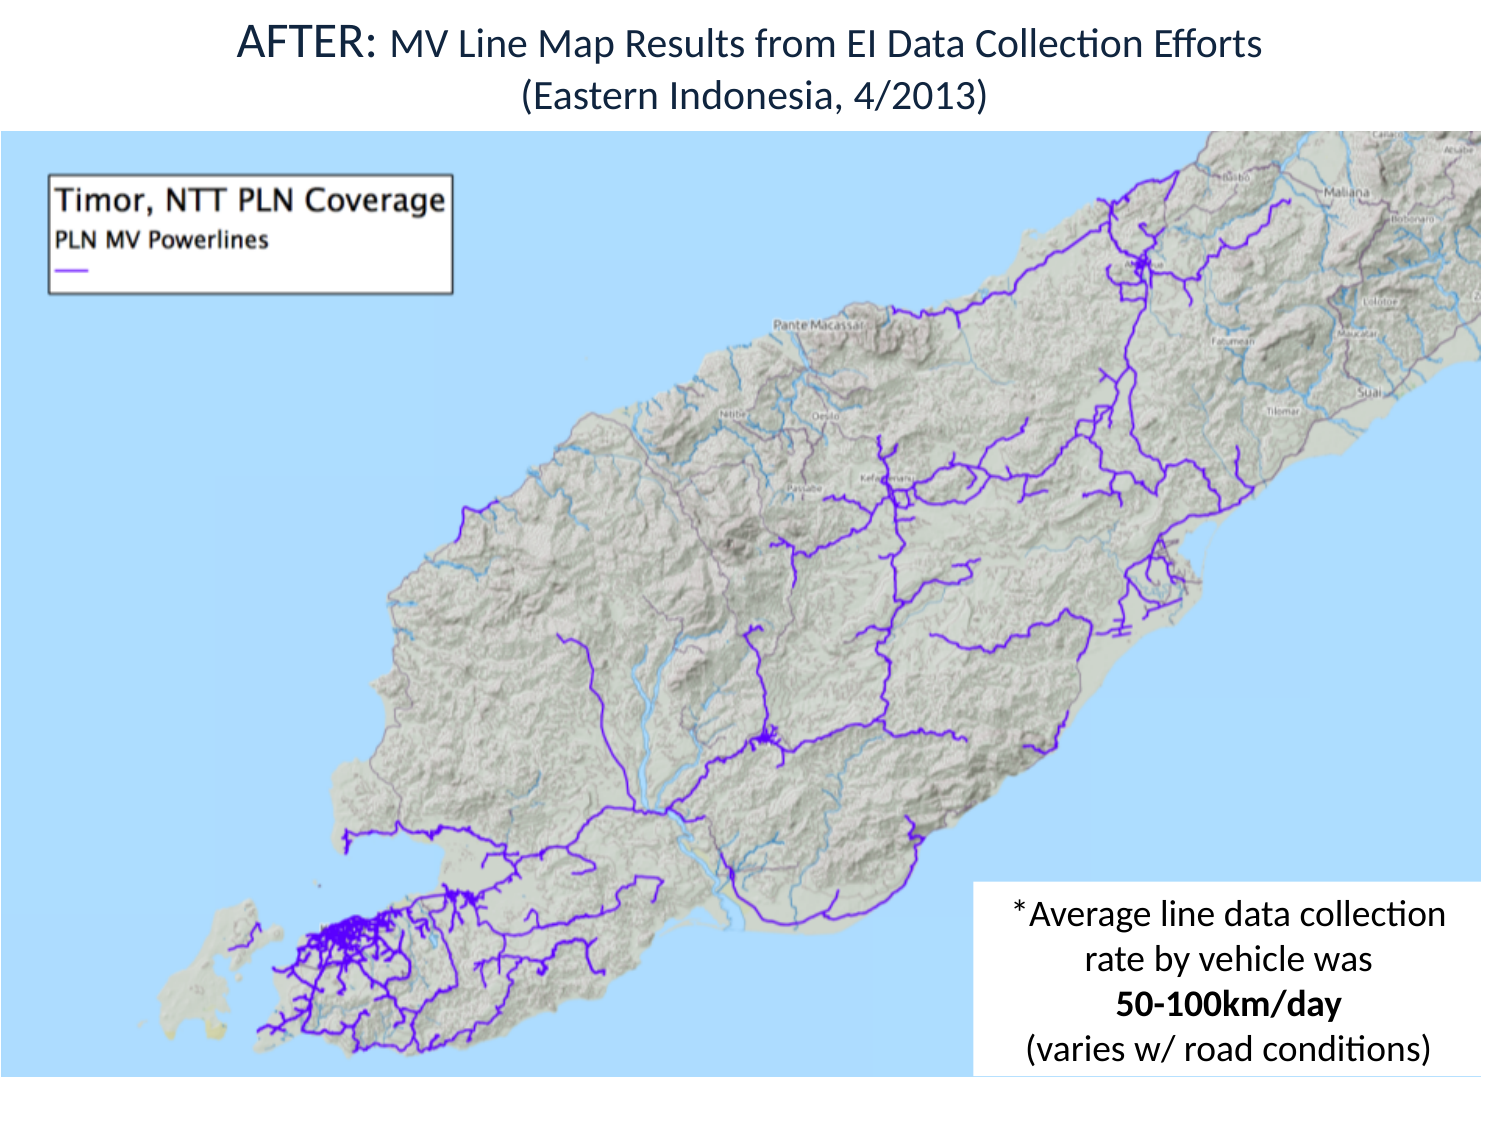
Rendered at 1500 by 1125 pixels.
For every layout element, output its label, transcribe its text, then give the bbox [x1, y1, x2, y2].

text_box AFTER: MV Line Map Results from EI Data Collection Efforts (Eastern Indonesia, 4/2013) [0, 0, 1500, 125]
picture [1, 130, 1481, 1077]
